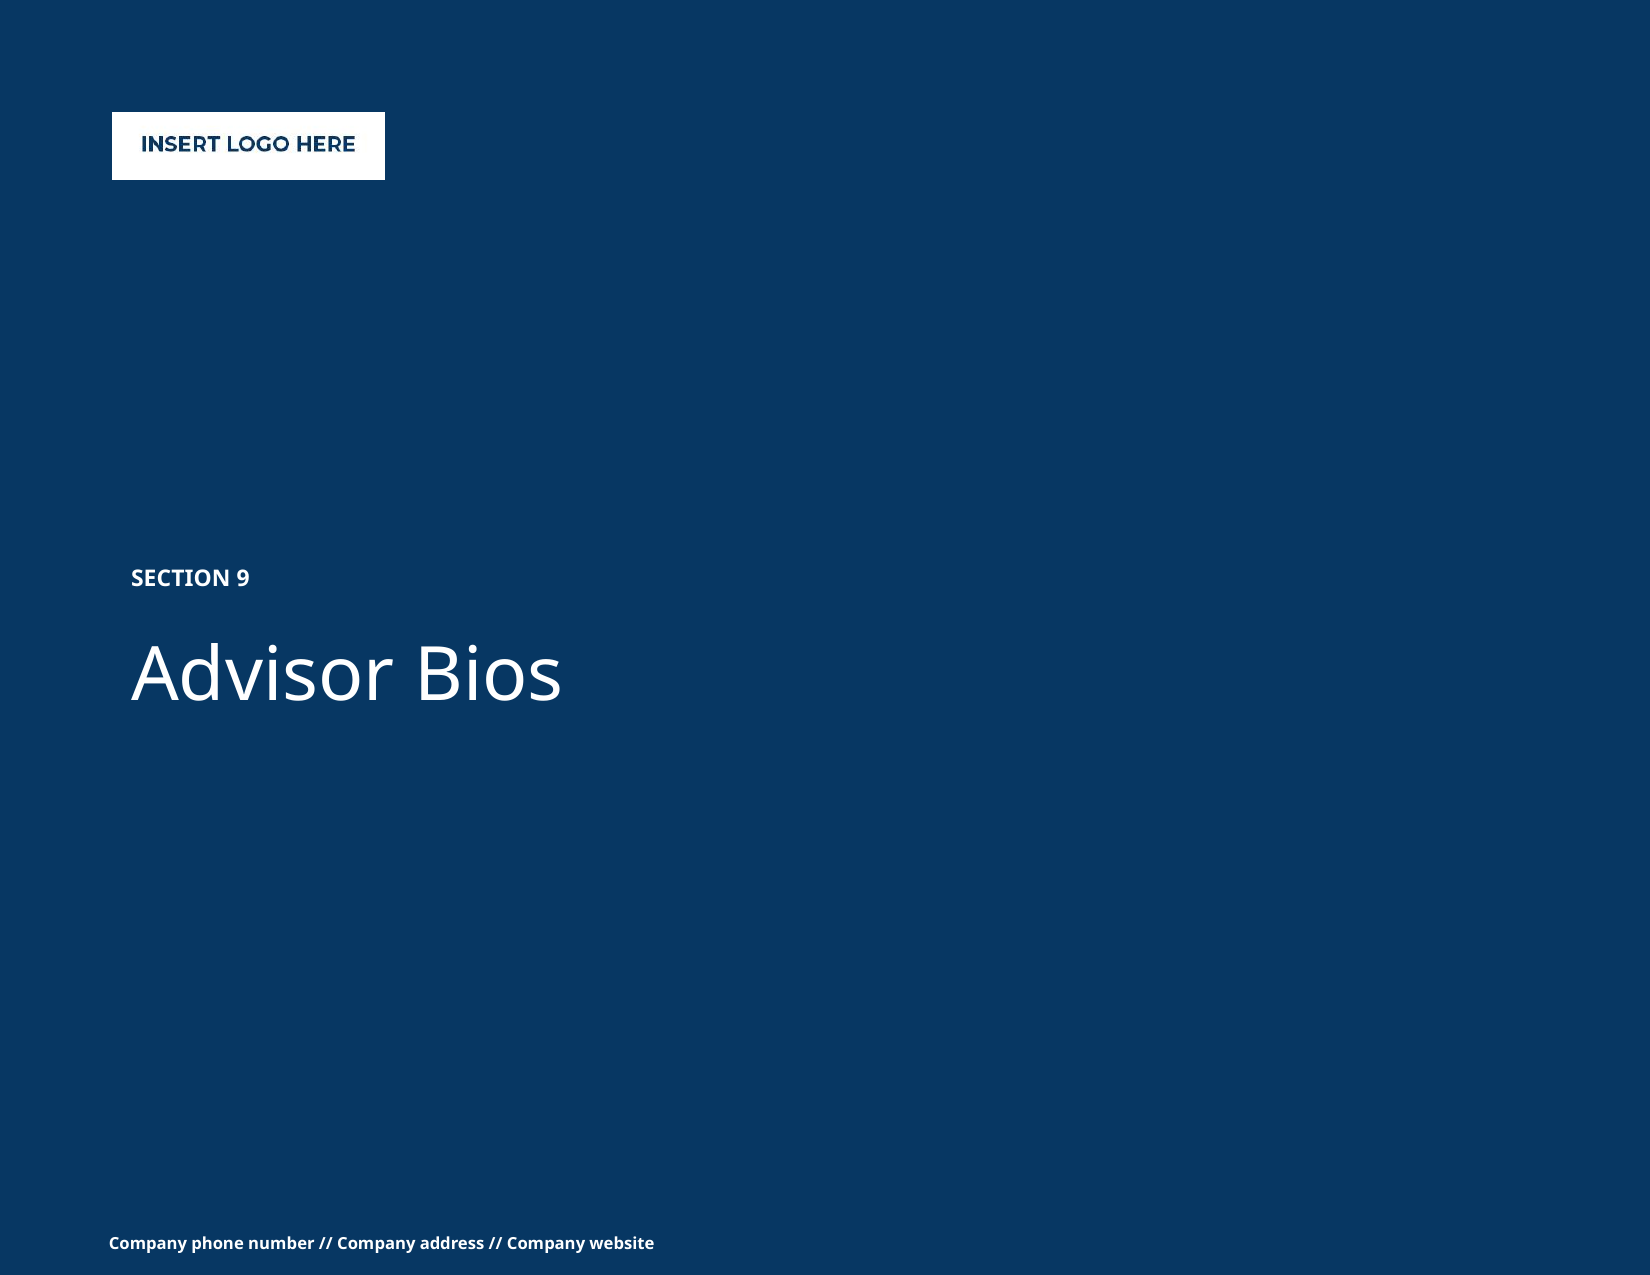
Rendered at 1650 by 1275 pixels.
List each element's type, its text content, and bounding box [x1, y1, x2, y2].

subtitle SECTION 9 Advisor Bios [112, 0, 1538, 1275]
